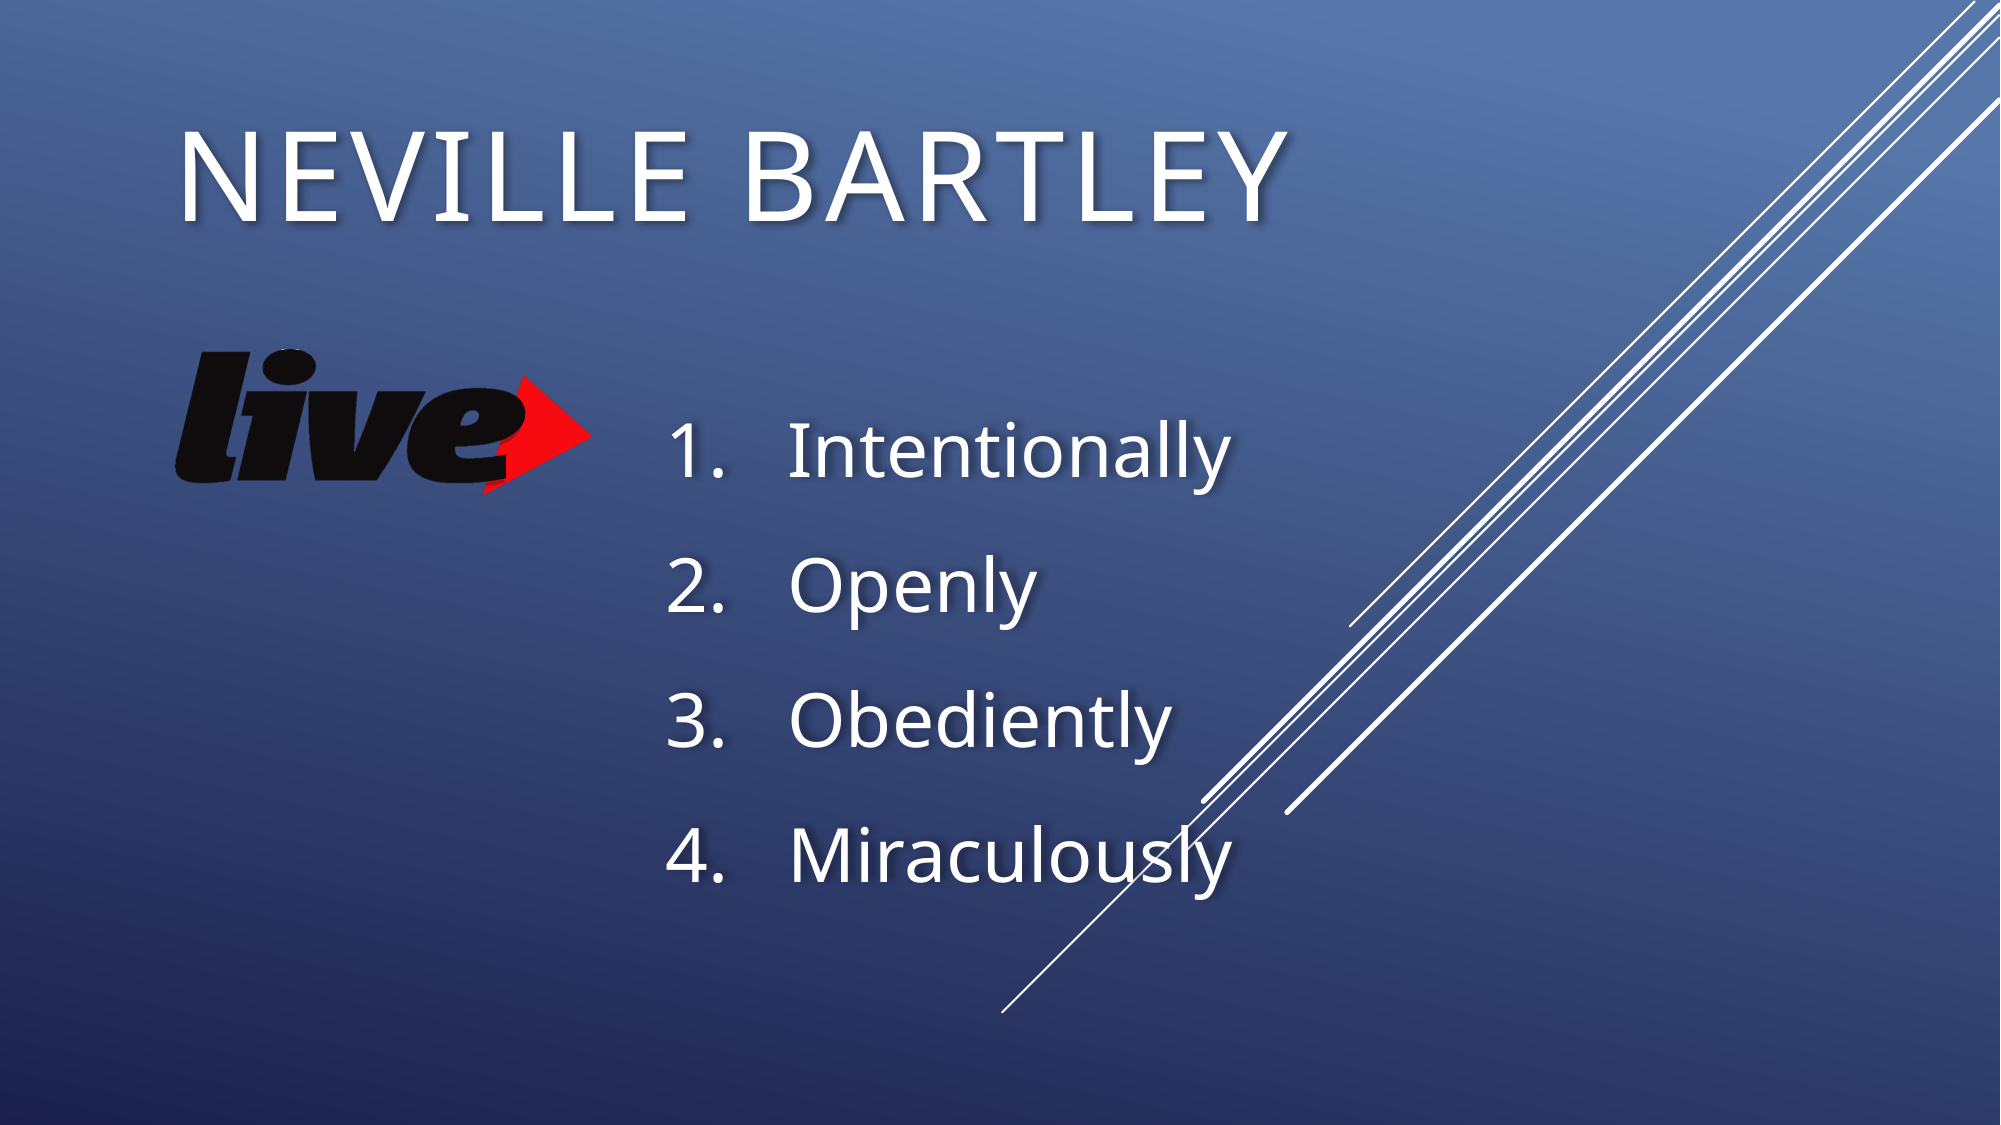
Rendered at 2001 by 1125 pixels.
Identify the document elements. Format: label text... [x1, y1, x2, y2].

picture [175, 349, 594, 506]
text_box Intentionally Openly Obediently Miraculously [650, 349, 1396, 1040]
text_box NEVILLE BARTLEY [158, 88, 1320, 254]
